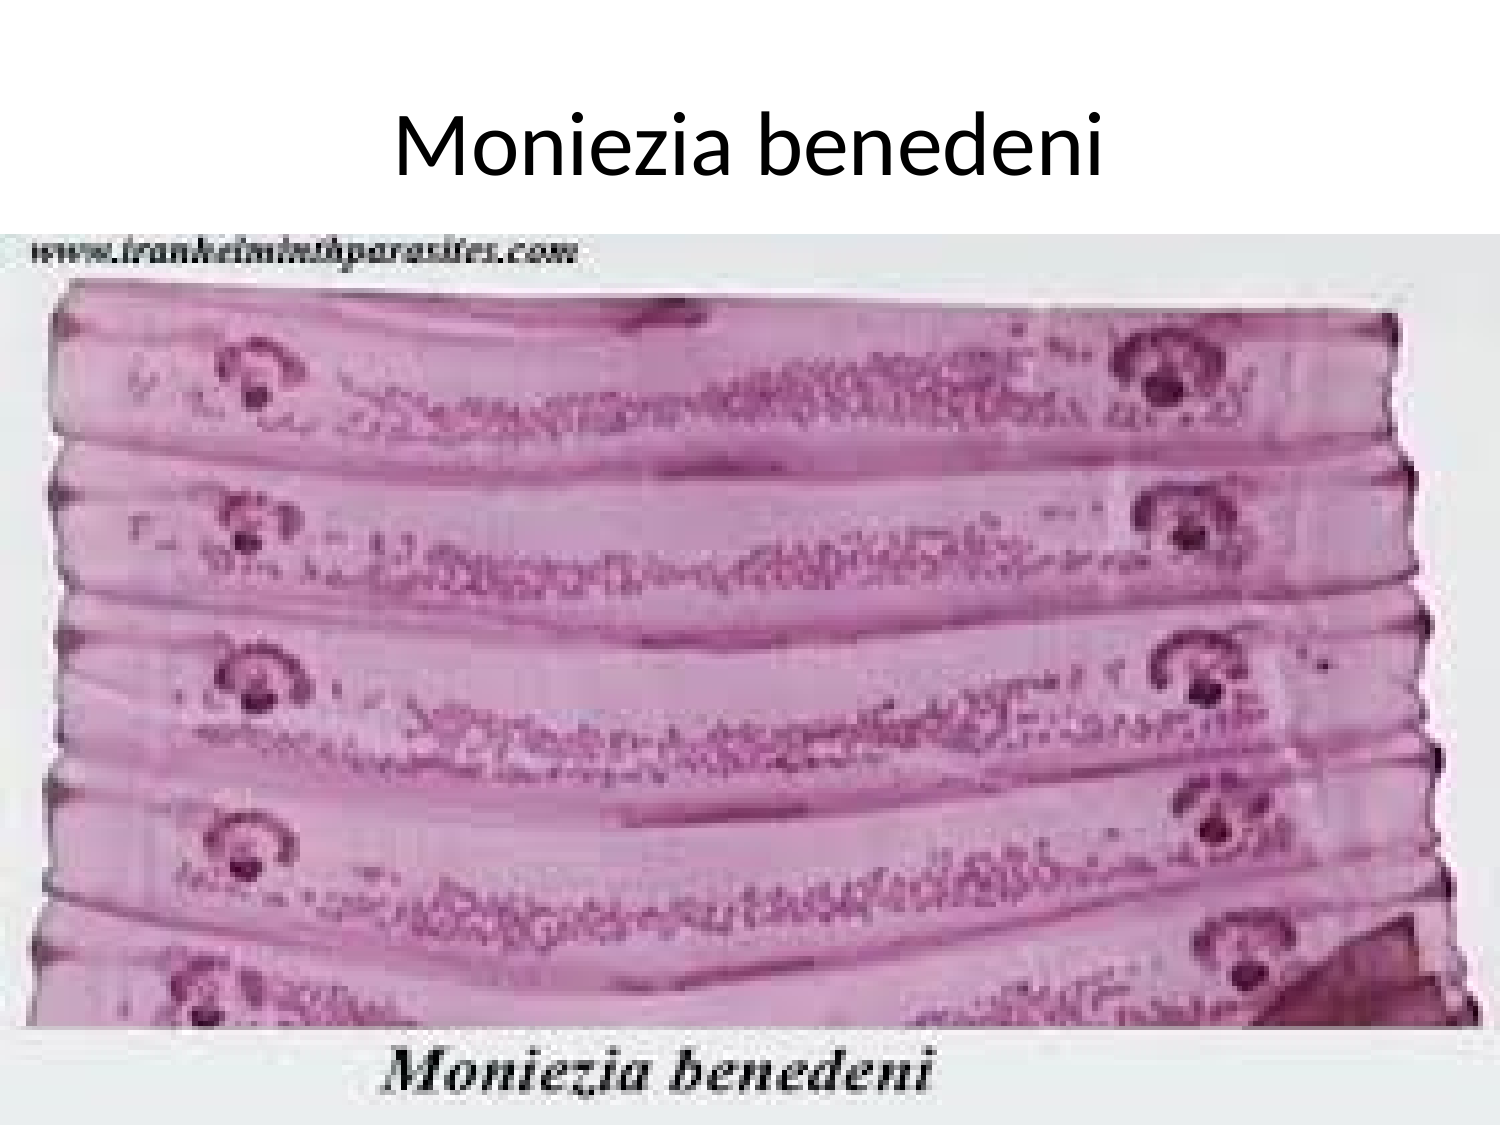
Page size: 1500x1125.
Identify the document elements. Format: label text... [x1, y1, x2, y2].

title Moniezia benedeni [75, 45, 1425, 233]
picture [0, 234, 1500, 1125]
